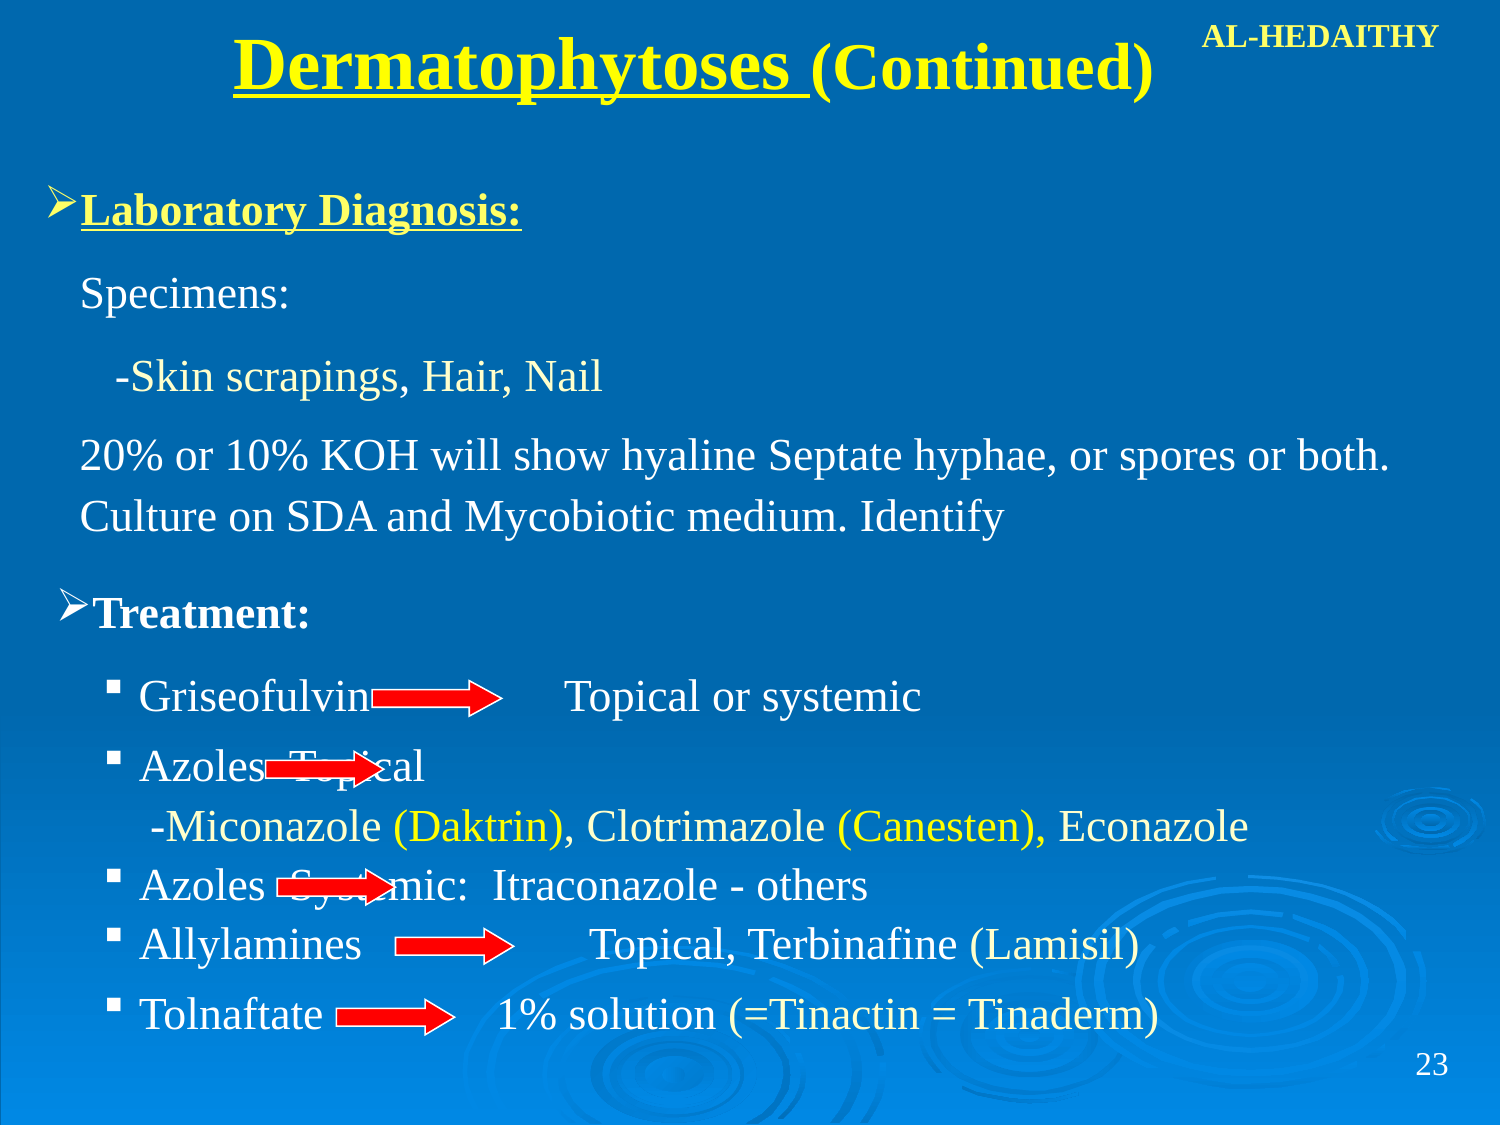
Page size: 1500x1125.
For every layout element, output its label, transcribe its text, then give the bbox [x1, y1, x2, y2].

text_box Griseofulvin Topical or systemic [88, 657, 1105, 728]
text_box Dermatophytoses (Continued) [218, 7, 1235, 112]
text_box [372, 680, 502, 717]
text_box Treatment: [41, 575, 414, 645]
text_box Laboratory Diagnosis: [29, 172, 668, 243]
text_box -Skin scrapings, Hair, Nail [100, 338, 798, 408]
text_box [336, 999, 455, 1035]
text_box Azoles Topical [88, 728, 1105, 799]
text_box 20% or 10% KOH will show hyaline Septate hyphae, or spores or both. Culture on SDA and Mycobiotic medium. Identify [64, 432, 1424, 548]
text_box Azoles Systemic: Itraconazole - others [88, 846, 1105, 905]
text_box -Miconazole (Daktrin), Clotrimazole (Canesten), Econazole [135, 787, 1500, 858]
text_box Allylamines Topical, Terbinafine (Lamisil) [88, 905, 1365, 976]
text_box [265, 751, 384, 787]
text_box AL-HEDAITHY [1186, 7, 1471, 62]
text_box Specimens: [64, 255, 437, 326]
text_box 23 [1364, 1034, 1500, 1090]
text_box [277, 869, 396, 905]
text_box Tolnaftate 1% solution (=Tinactin = Tinaderm) [88, 976, 1365, 1046]
text_box [395, 928, 514, 965]
